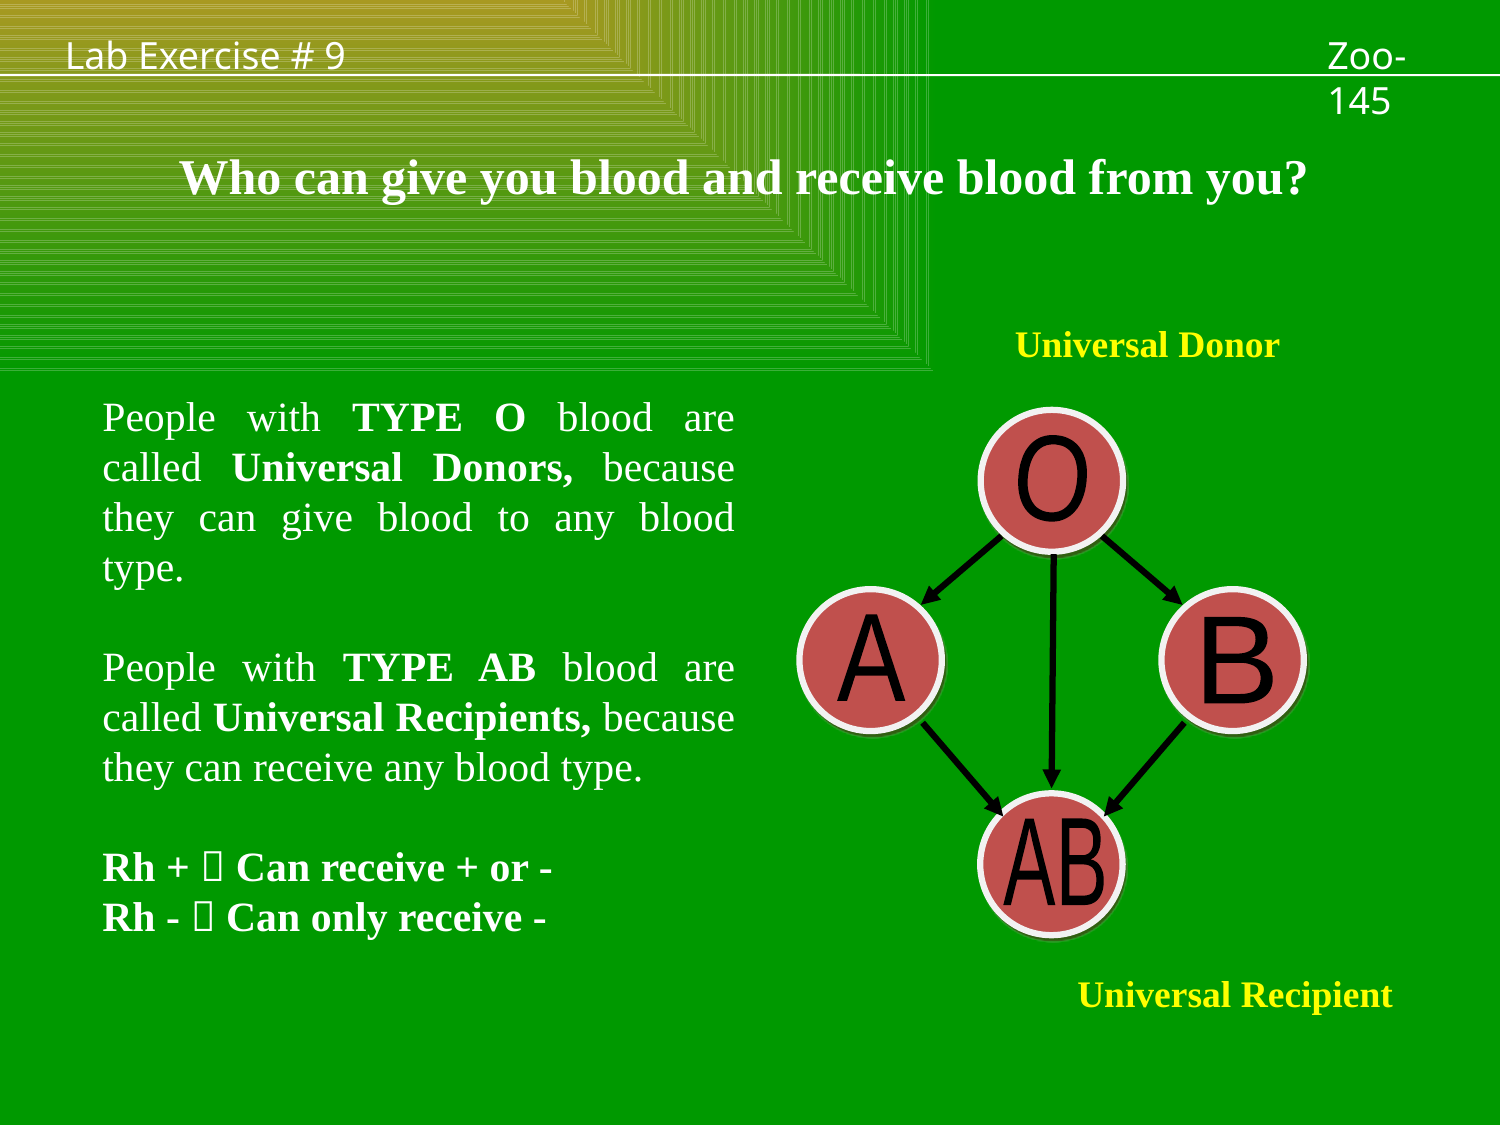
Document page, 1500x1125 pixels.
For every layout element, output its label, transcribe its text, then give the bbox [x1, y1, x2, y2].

text_box Universal Recipient [1062, 962, 1413, 1023]
text_box Who can give you blood and receive blood from you? [37, 137, 1450, 273]
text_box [0, 24, 1500, 86]
text_box Universal Donor [999, 312, 1325, 373]
text_box People with TYPE O blood are called Universal Donors, because they can give blood to any blood type. People with TYPE AB blood are called Universal Recipients, because they can receive any blood type. Rh +  Can receive + or - Rh -  Can only receive - [87, 337, 750, 948]
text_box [749, 374, 1363, 993]
